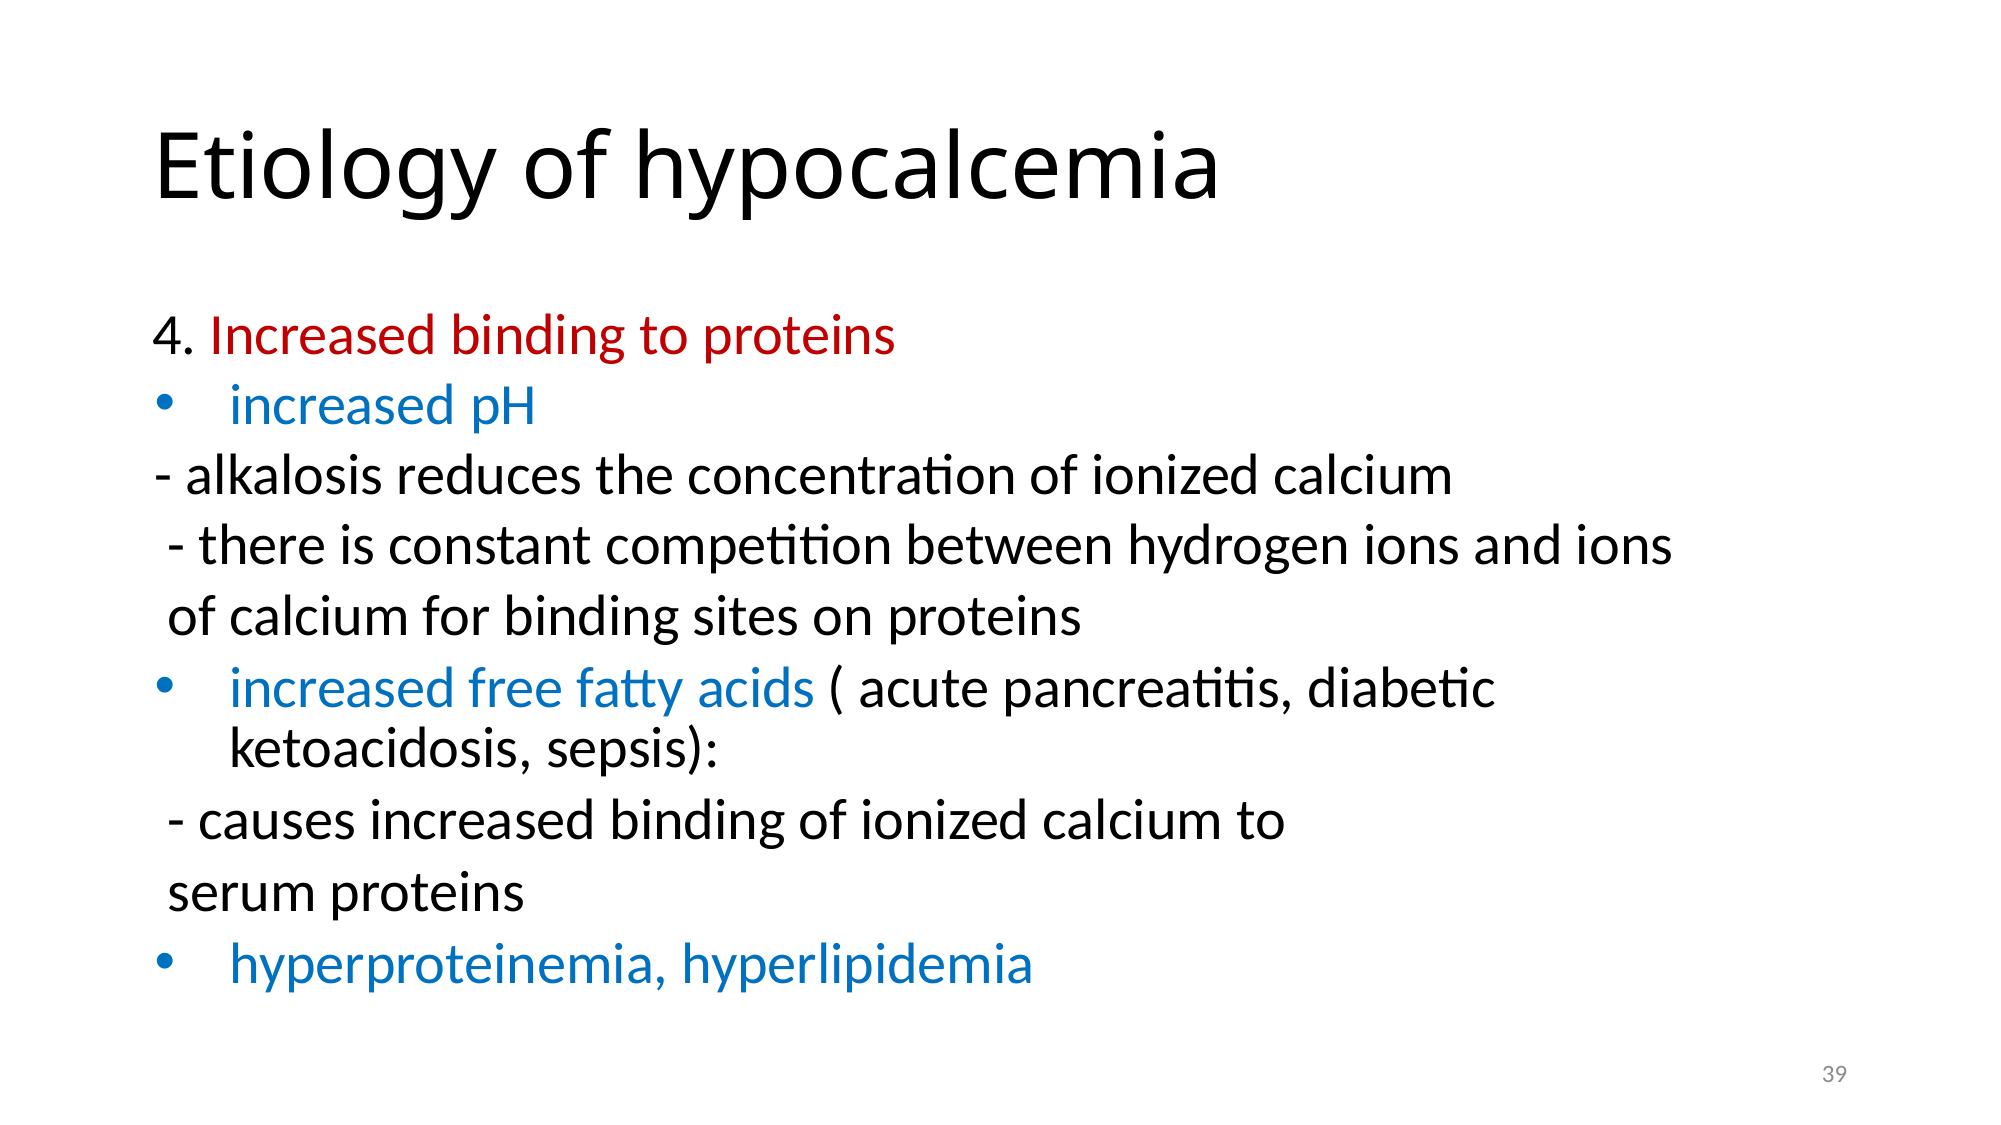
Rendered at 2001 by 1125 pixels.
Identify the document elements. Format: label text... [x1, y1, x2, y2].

list 4. Increased binding to proteins increased pH - alkalosis reduces the concentration of ionized calcium - there is constant competition between hydrogen ions and ions of calcium for binding sites on proteins increased free fatty acids ( acute pancreatitis, diabetic ketoacidosis, sepsis): - causes increased binding of ionized calcium to serum proteins hyperproteinemia, hyperlipidemia [137, 299, 1863, 1014]
title Etiology of hypocalcemia [137, 59, 1863, 278]
slide_number 39 [1412, 1042, 1863, 1103]
